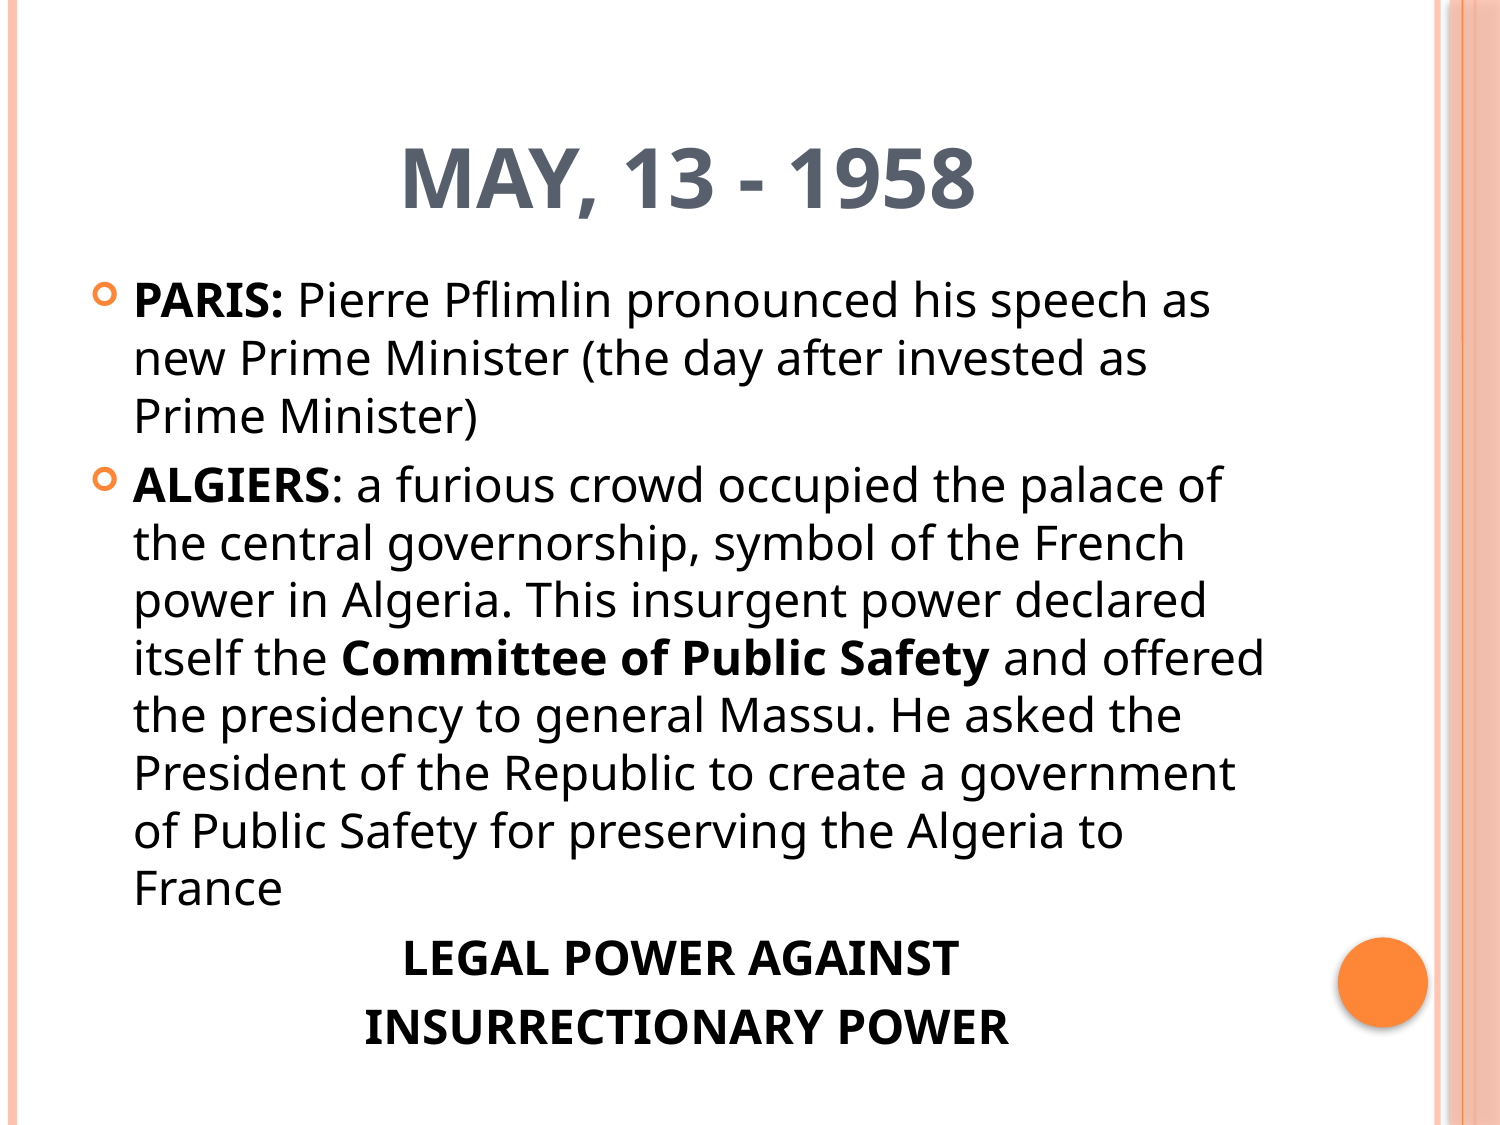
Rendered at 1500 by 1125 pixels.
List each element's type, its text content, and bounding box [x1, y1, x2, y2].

title May, 13 - 1958 [75, 45, 1300, 233]
list PARIS: Pierre Pflimlin pronounced his speech as new Prime Minister (the day after invested as Prime Minister) ALGIERS: a furious crowd occupied the palace of the central governorship, symbol of the French power in Algeria. This insurgent power declared itself the Committee of Public Safety and offered the presidency to general Massu. He asked the President of the Republic to create a government of Public Safety for preserving the Algeria to France LEGAL POWER AGAINST INSURRECTIONARY POWER [75, 262, 1300, 1062]
